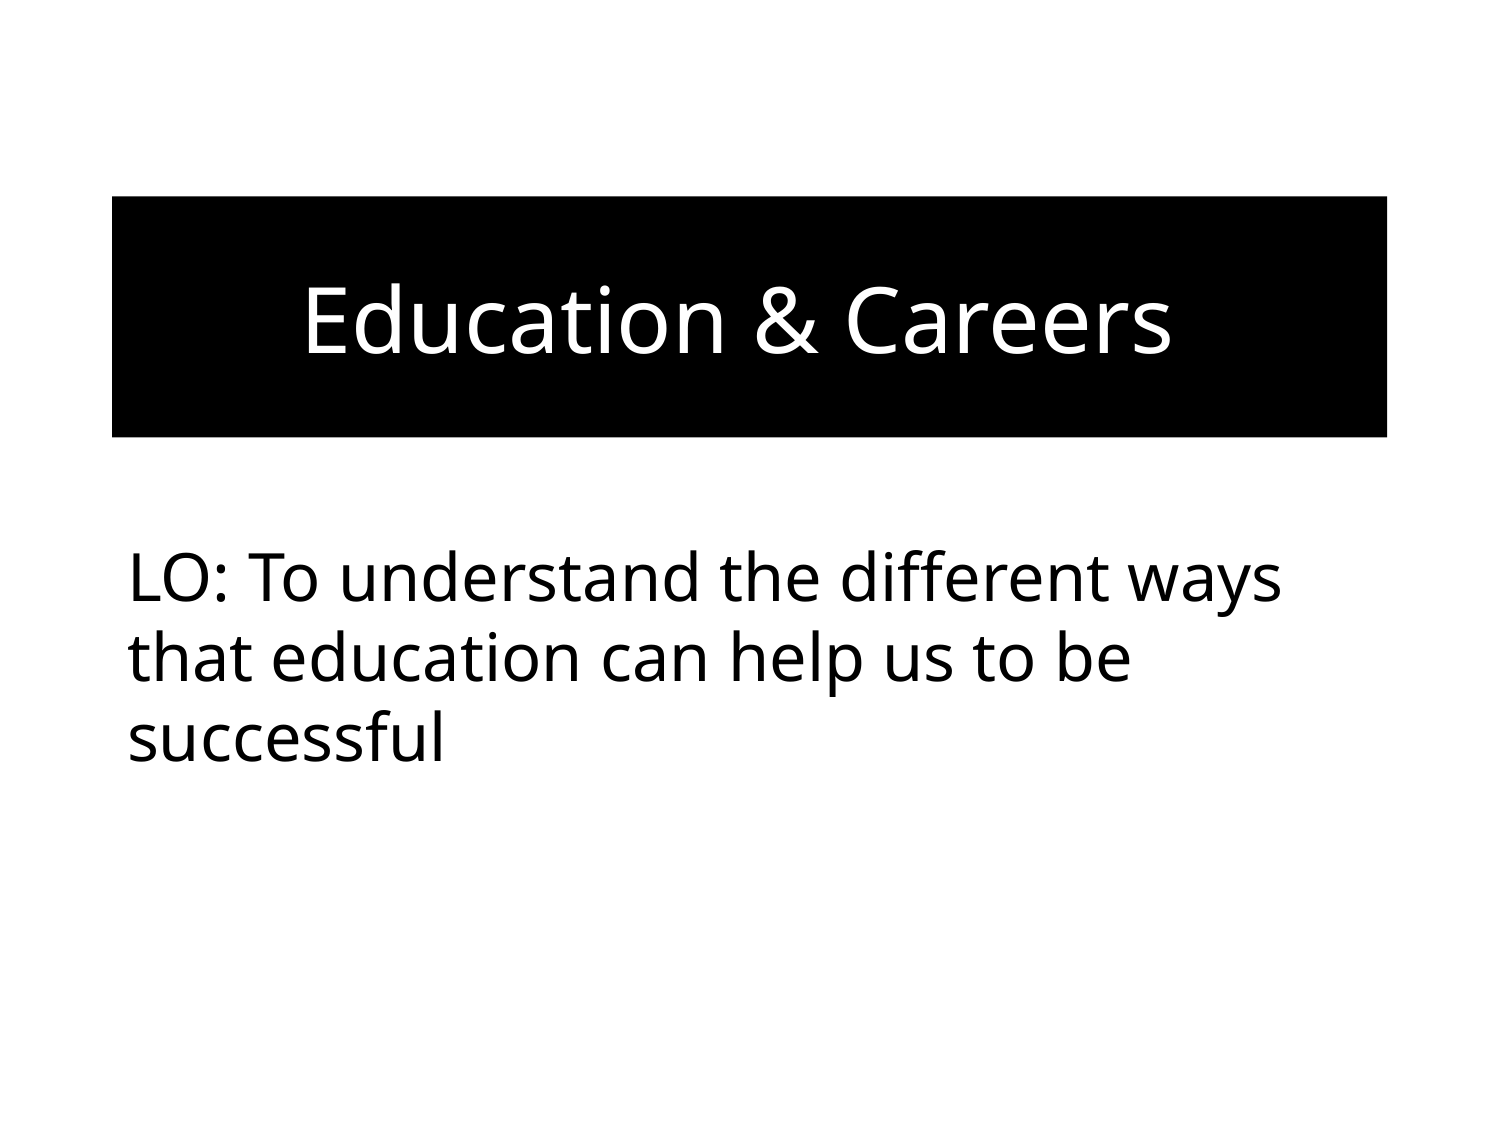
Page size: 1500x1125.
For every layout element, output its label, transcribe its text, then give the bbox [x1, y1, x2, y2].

subtitle LO: To understand the different ways that education can help us to be successful [112, 527, 1388, 815]
title Education & Careers [112, 196, 1388, 438]
